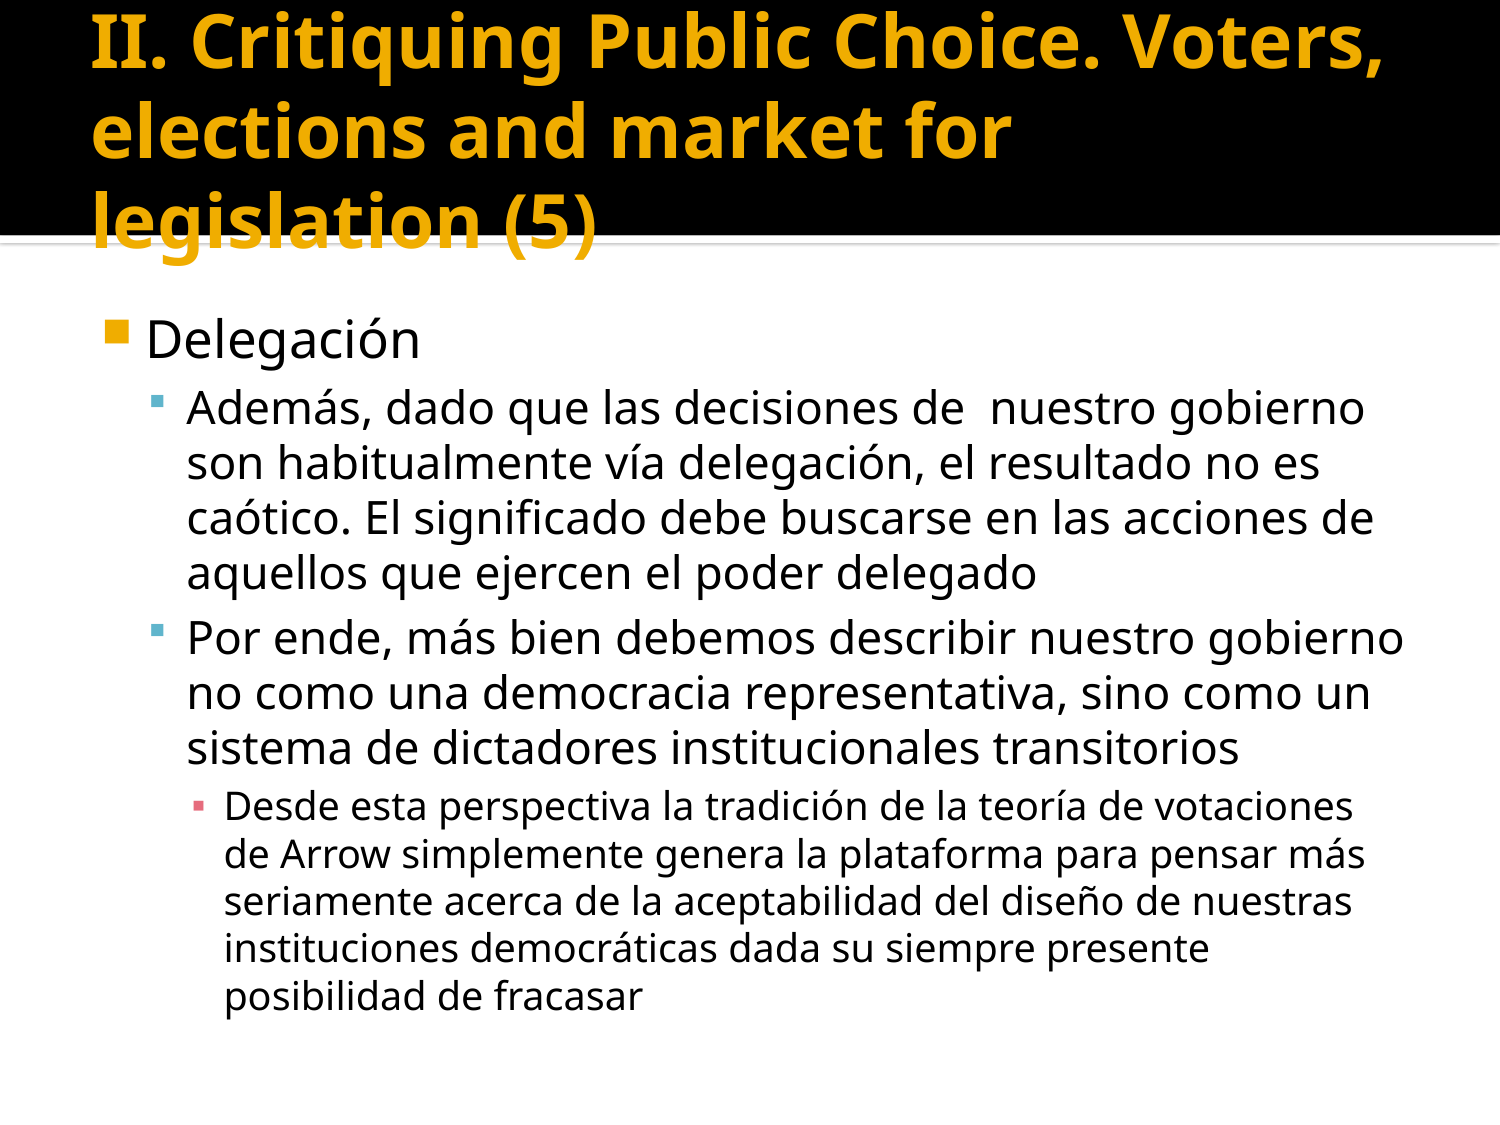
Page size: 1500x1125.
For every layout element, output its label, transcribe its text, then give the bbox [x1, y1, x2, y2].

title II. Critiquing Public Choice. Voters, elections and market for legislation (5) [75, 25, 1425, 231]
list Delegación Además, dado que las decisiones de nuestro gobierno son habitualmente vía delegación, el resultado no es caótico. El significado debe buscarse en las acciones de aquellos que ejercen el poder delegado Por ende, más bien debemos describir nuestro gobierno no como una democracia representativa, sino como un sistema de dictadores institucionales transitorios Desde esta perspectiva la tradición de la teoría de votaciones de Arrow simplemente genera la plataforma para pensar más seriamente acerca de la aceptabilidad del diseño de nuestras instituciones democráticas dada su siempre presente posibilidad de fracasar [75, 291, 1425, 1050]
